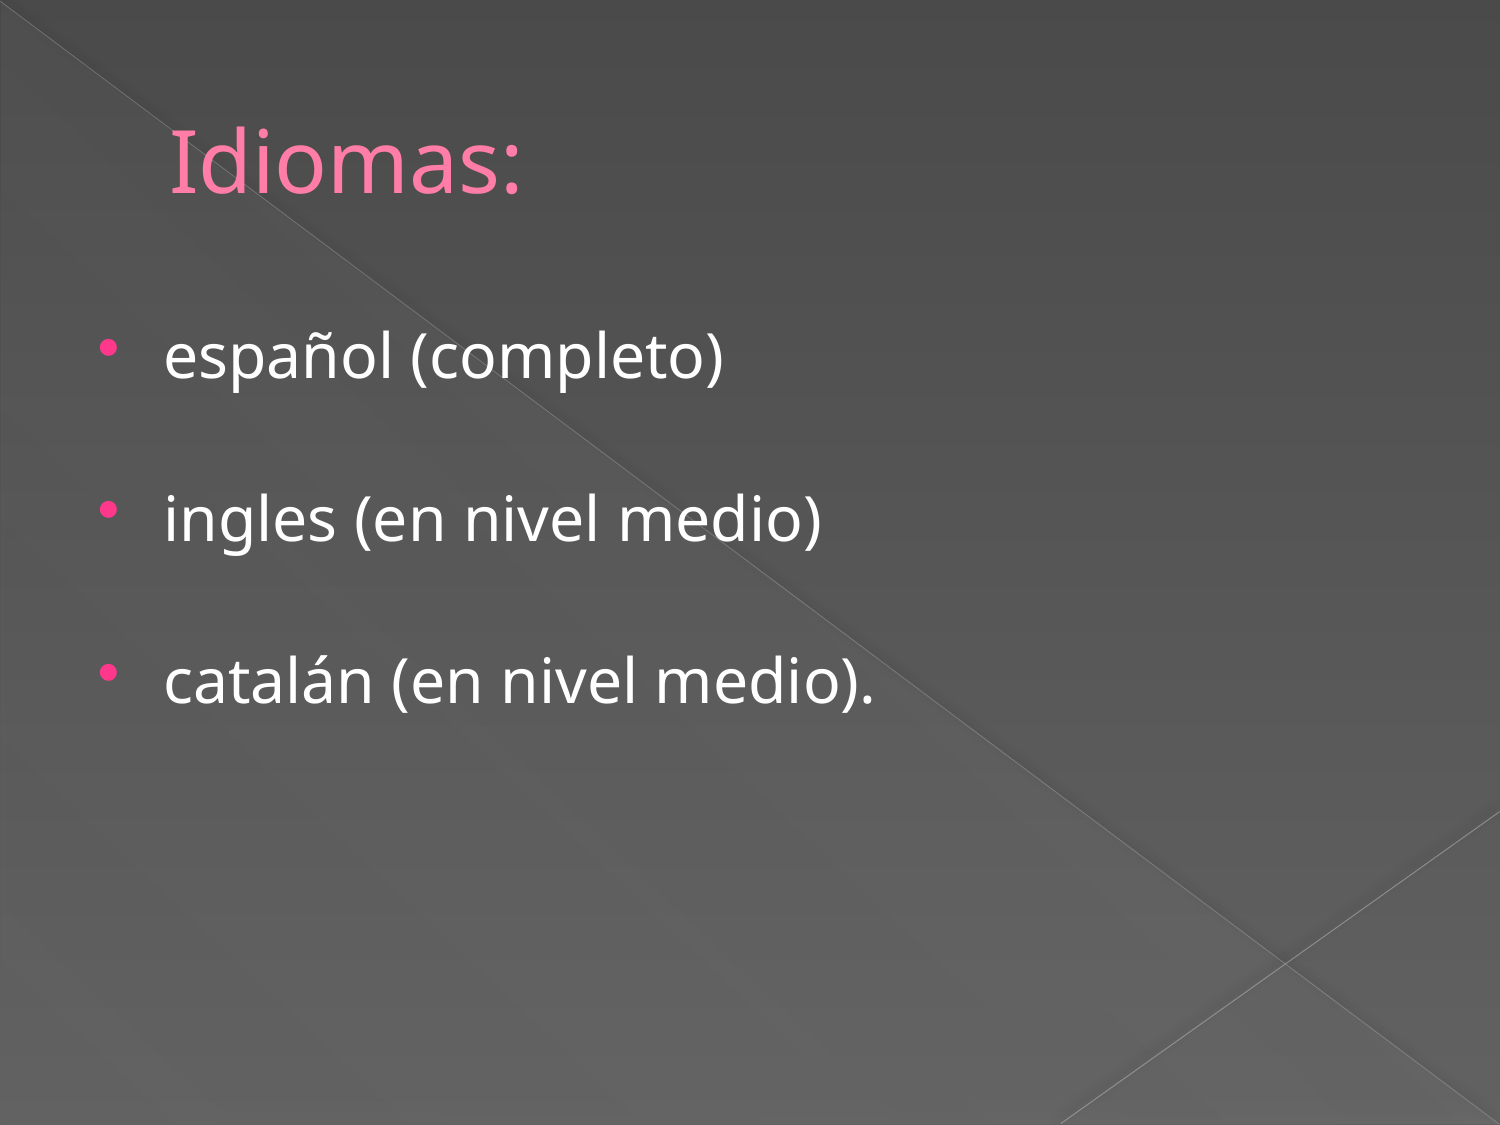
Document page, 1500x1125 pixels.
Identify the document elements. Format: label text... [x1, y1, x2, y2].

list español (completo) ingles (en nivel medio) catalán (en nivel medio). [75, 308, 1425, 1059]
title Idiomas: [75, 43, 1425, 274]
